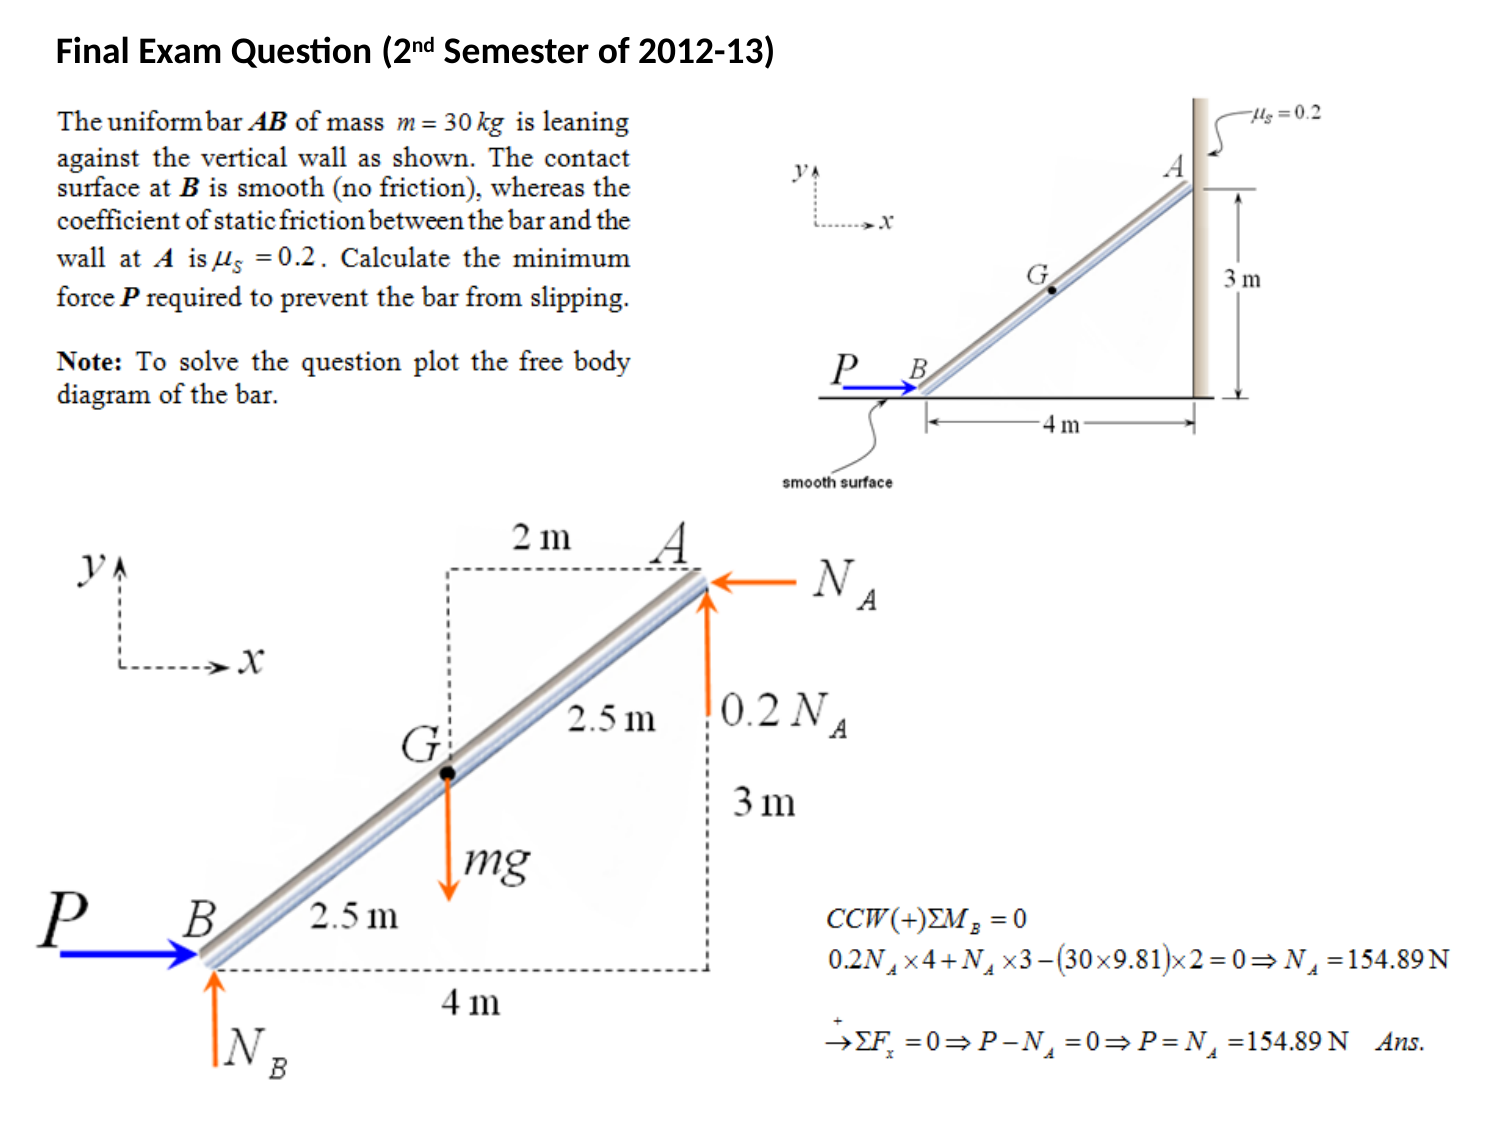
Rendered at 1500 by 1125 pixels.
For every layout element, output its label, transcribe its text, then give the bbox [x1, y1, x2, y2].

picture [773, 94, 1326, 495]
picture [54, 101, 637, 413]
text_box Final Exam Question (2nd Semester of 2012-13) [41, 18, 940, 79]
picture [29, 496, 1456, 1086]
